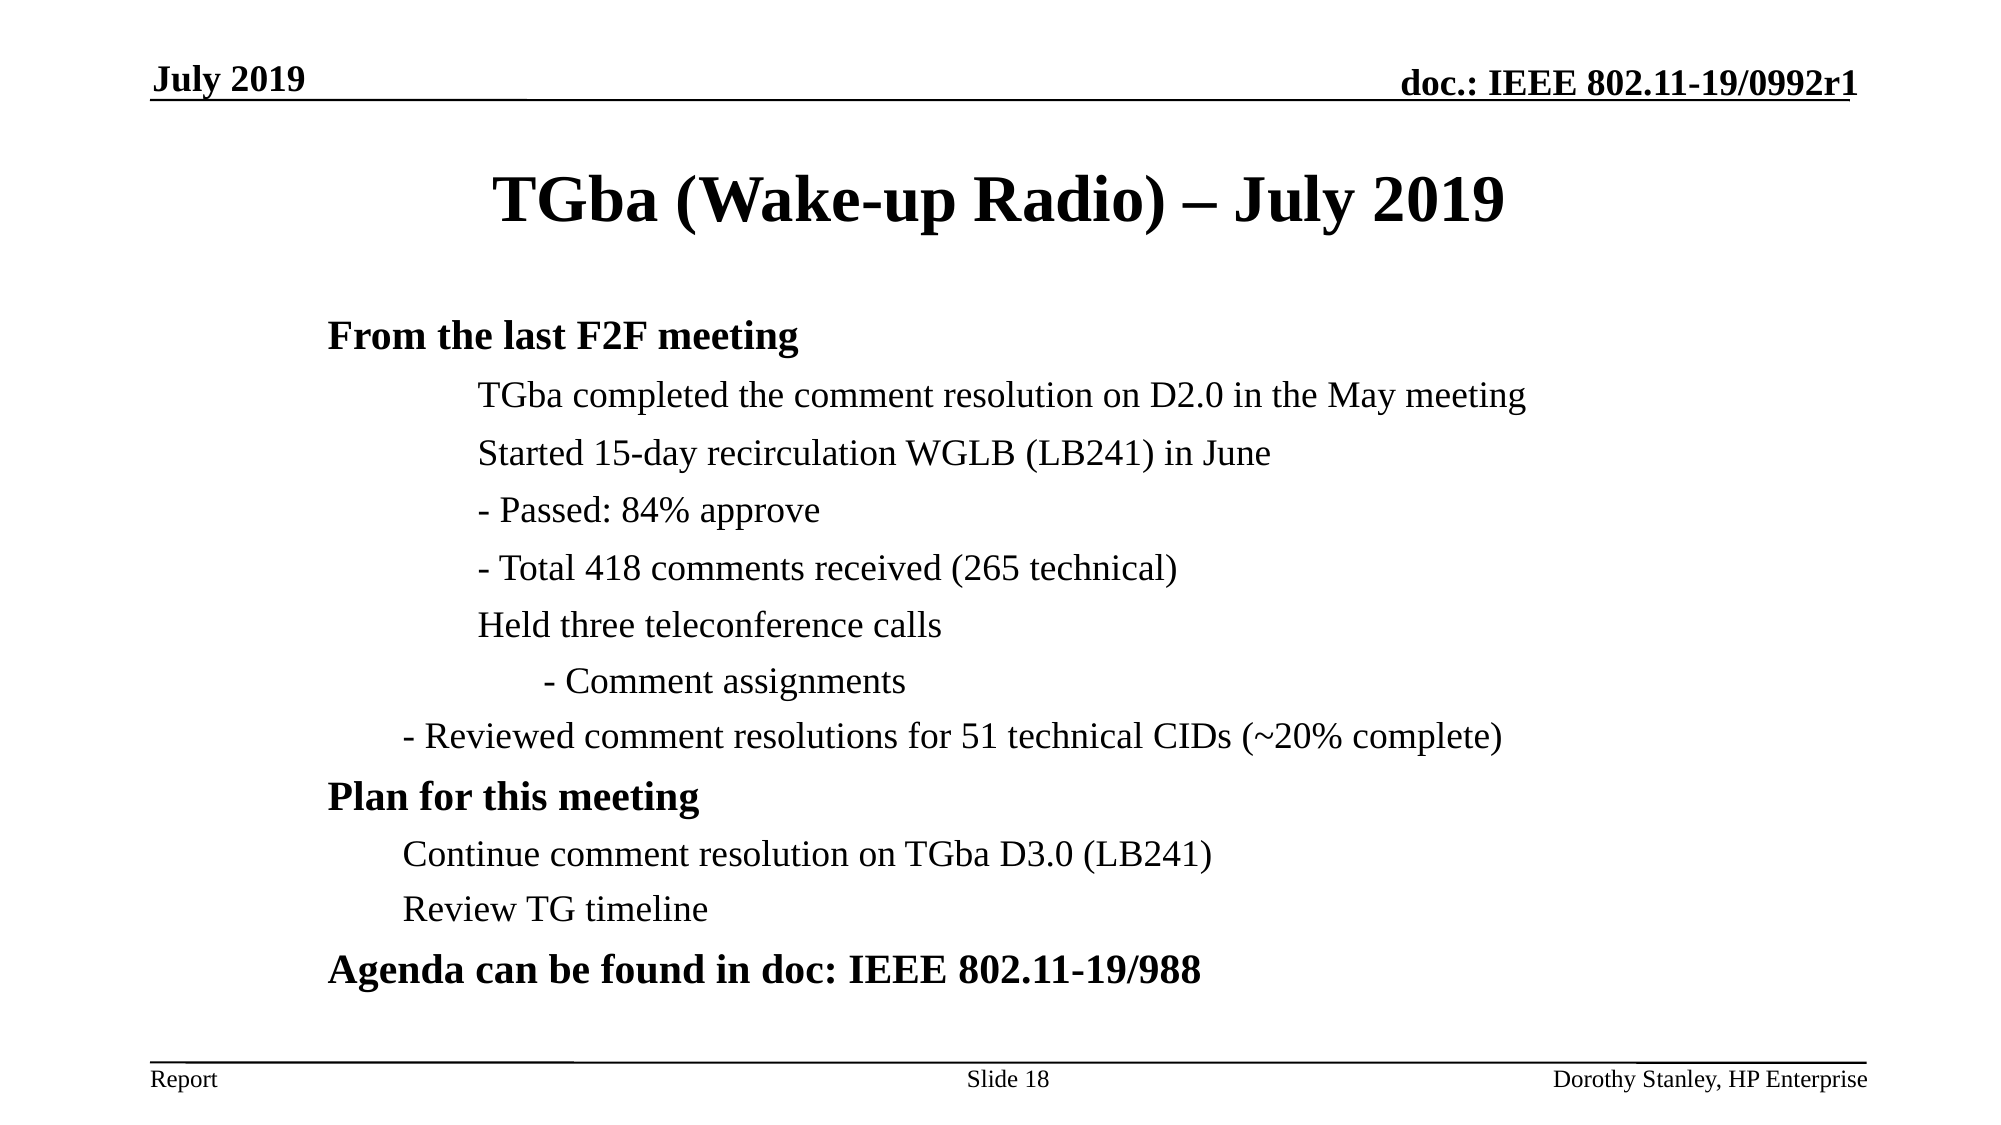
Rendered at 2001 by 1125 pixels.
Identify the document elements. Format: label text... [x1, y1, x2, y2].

list From the last F2F meeting TGba completed the comment resolution on D2.0 in the May meeting Started 15-day recirculation WGLB (LB241) in June - Passed: 84% approve - Total 418 comments received (265 technical) Held three teleconference calls - Comment assignments - Reviewed comment resolutions for 51 technical CIDs (~20% complete) Plan for this meeting Continue comment resolution on TGba D3.0 (LB241) Review TG timeline Agenda can be found in doc: IEEE 802.11-19/988 [312, 299, 1913, 1063]
footer Dorothy Stanley, HP Enterprise [1171, 1061, 1869, 1093]
slide_number Slide 18 [950, 1061, 1067, 1123]
title TGba (Wake-up Radio) – July 2019 [362, 137, 1638, 299]
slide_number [152, 54, 563, 100]
